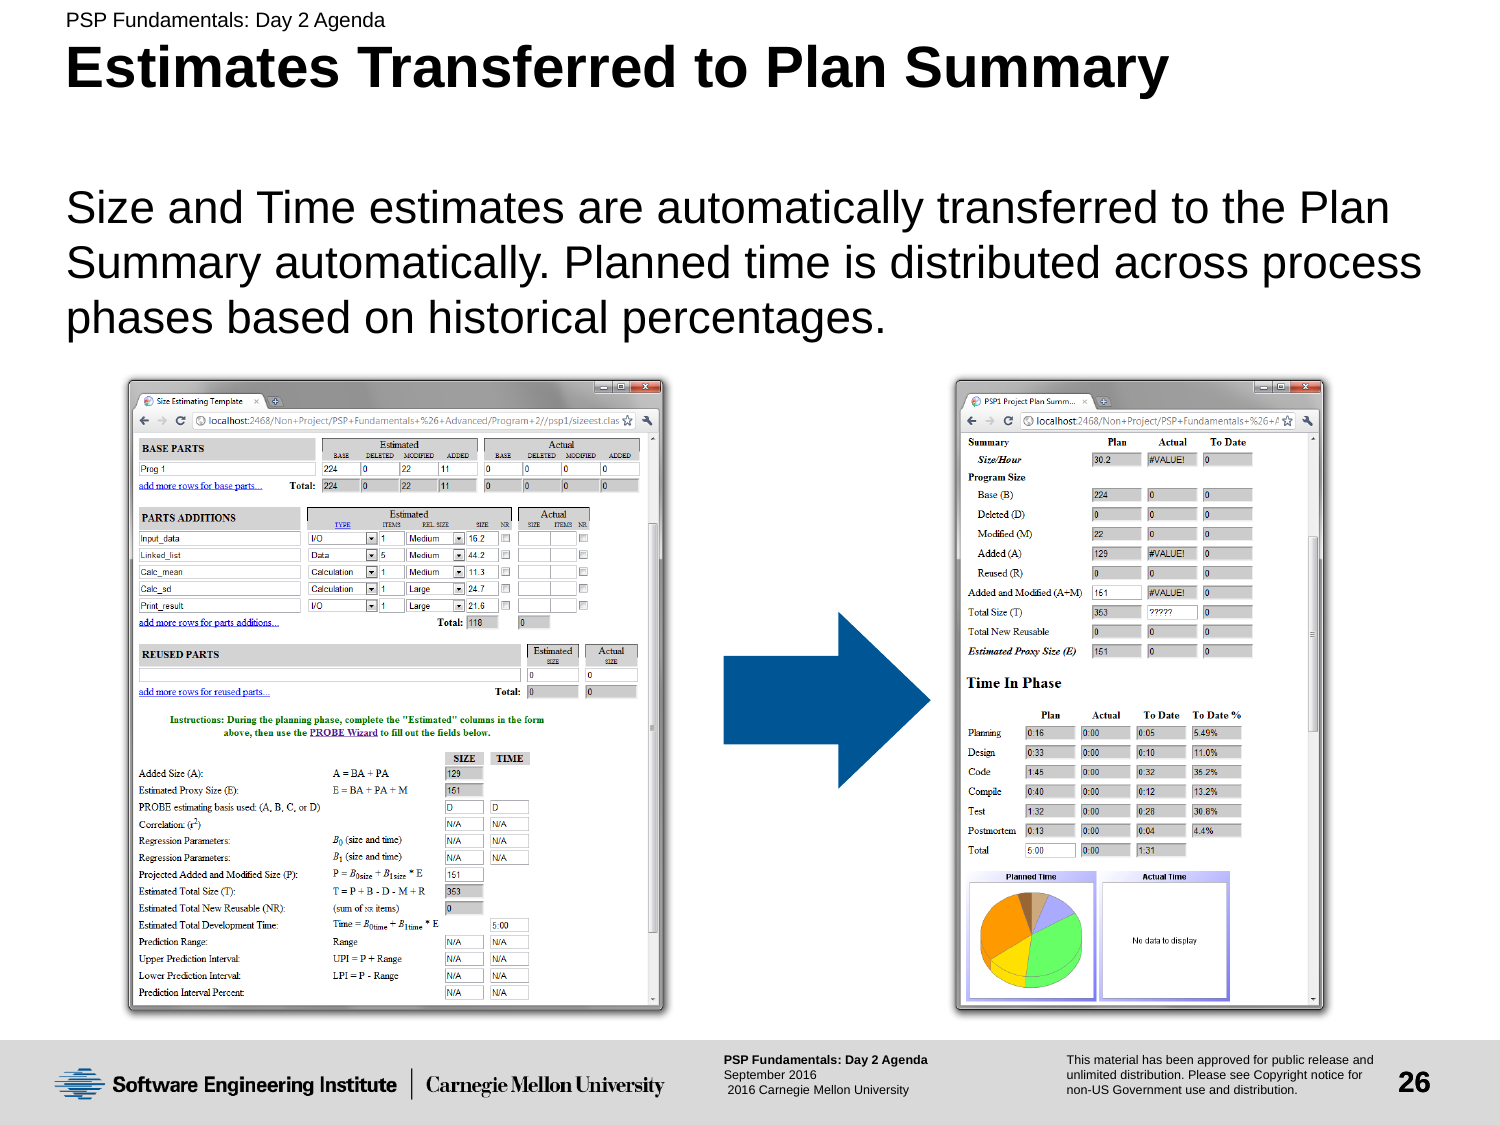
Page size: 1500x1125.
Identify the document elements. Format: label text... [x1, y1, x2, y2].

picture [46, 1061, 673, 1104]
list Size and Time estimates are automatically transferred to the Plan Summary automatically. Planned time is distributed across process phases based on historical percentages. [65, 177, 1431, 1000]
text_box [723, 611, 931, 789]
picture [119, 372, 674, 1022]
picture [947, 372, 1335, 1022]
title Estimates Transferred to Plan Summary [65, 37, 1430, 148]
